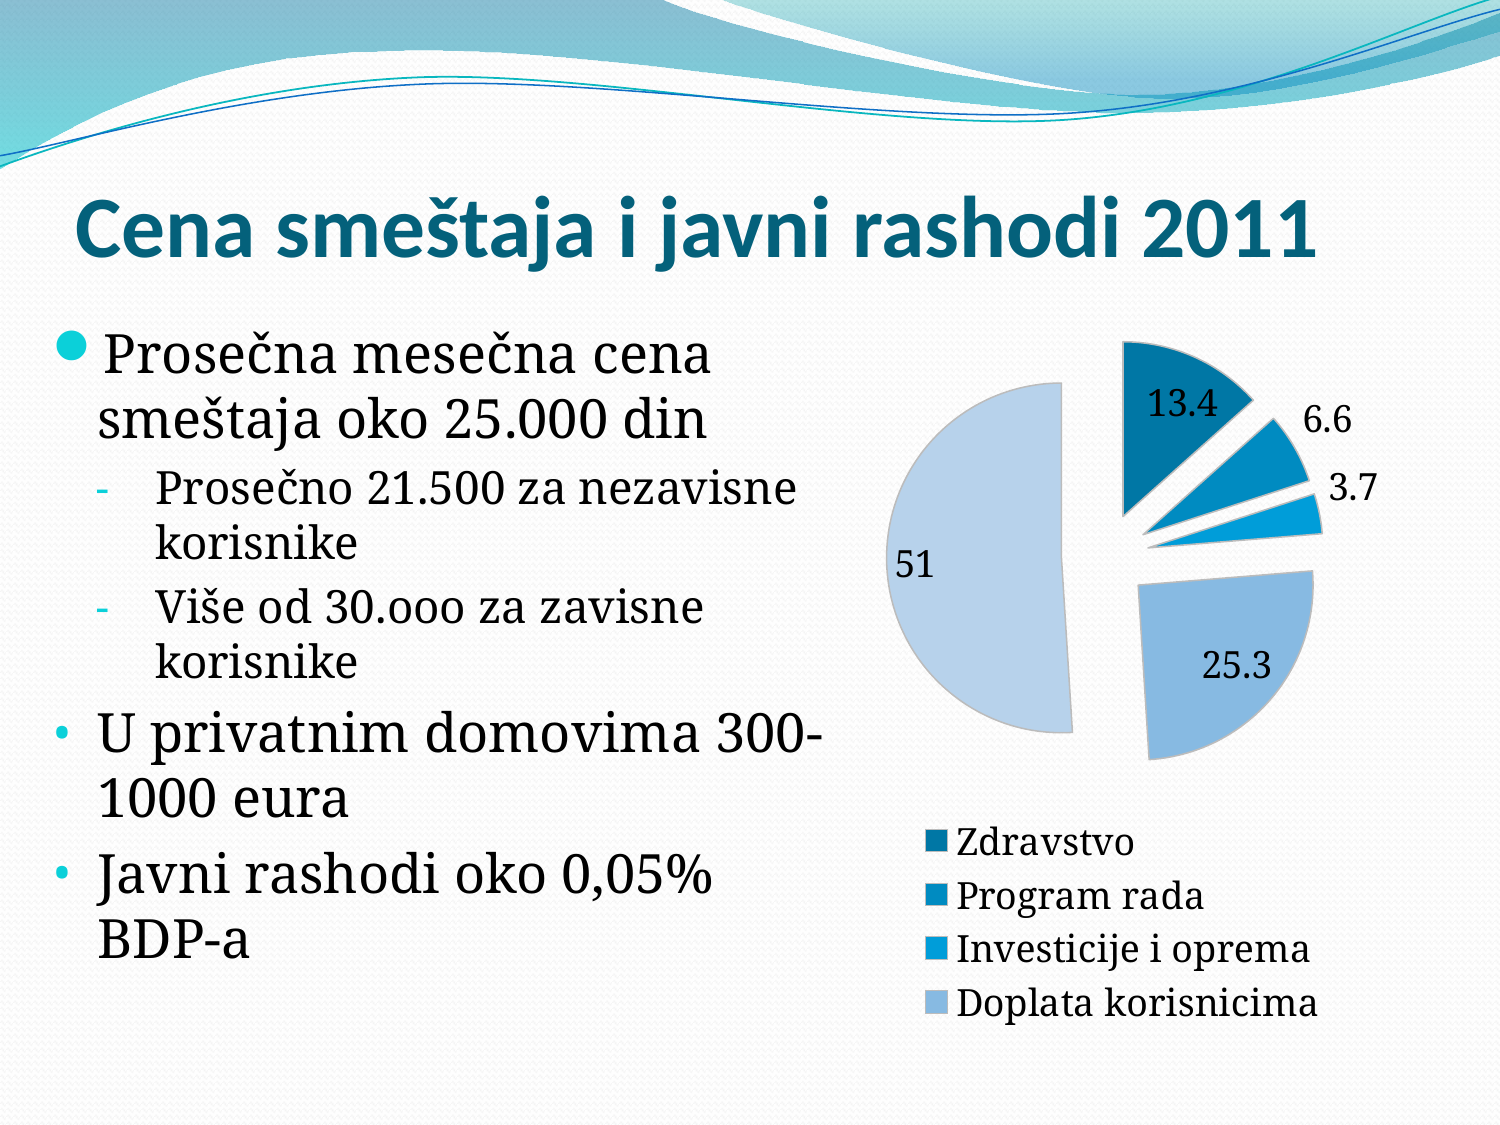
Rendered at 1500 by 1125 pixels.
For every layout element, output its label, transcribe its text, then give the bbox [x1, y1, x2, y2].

title Cena smeštaja i javni rashodi 2011 [75, 87, 1425, 275]
list Prosečna mesečna cena smeštaja oko 25.000 din Prosečno 21.500 za nezavisne korisnike Više od 30.ooo za zavisne korisnike U privatnim domovima 300-1000 eura Javni rashodi oko 0,05% BDP-a [37, 312, 850, 1040]
chart [762, 314, 1426, 1043]
